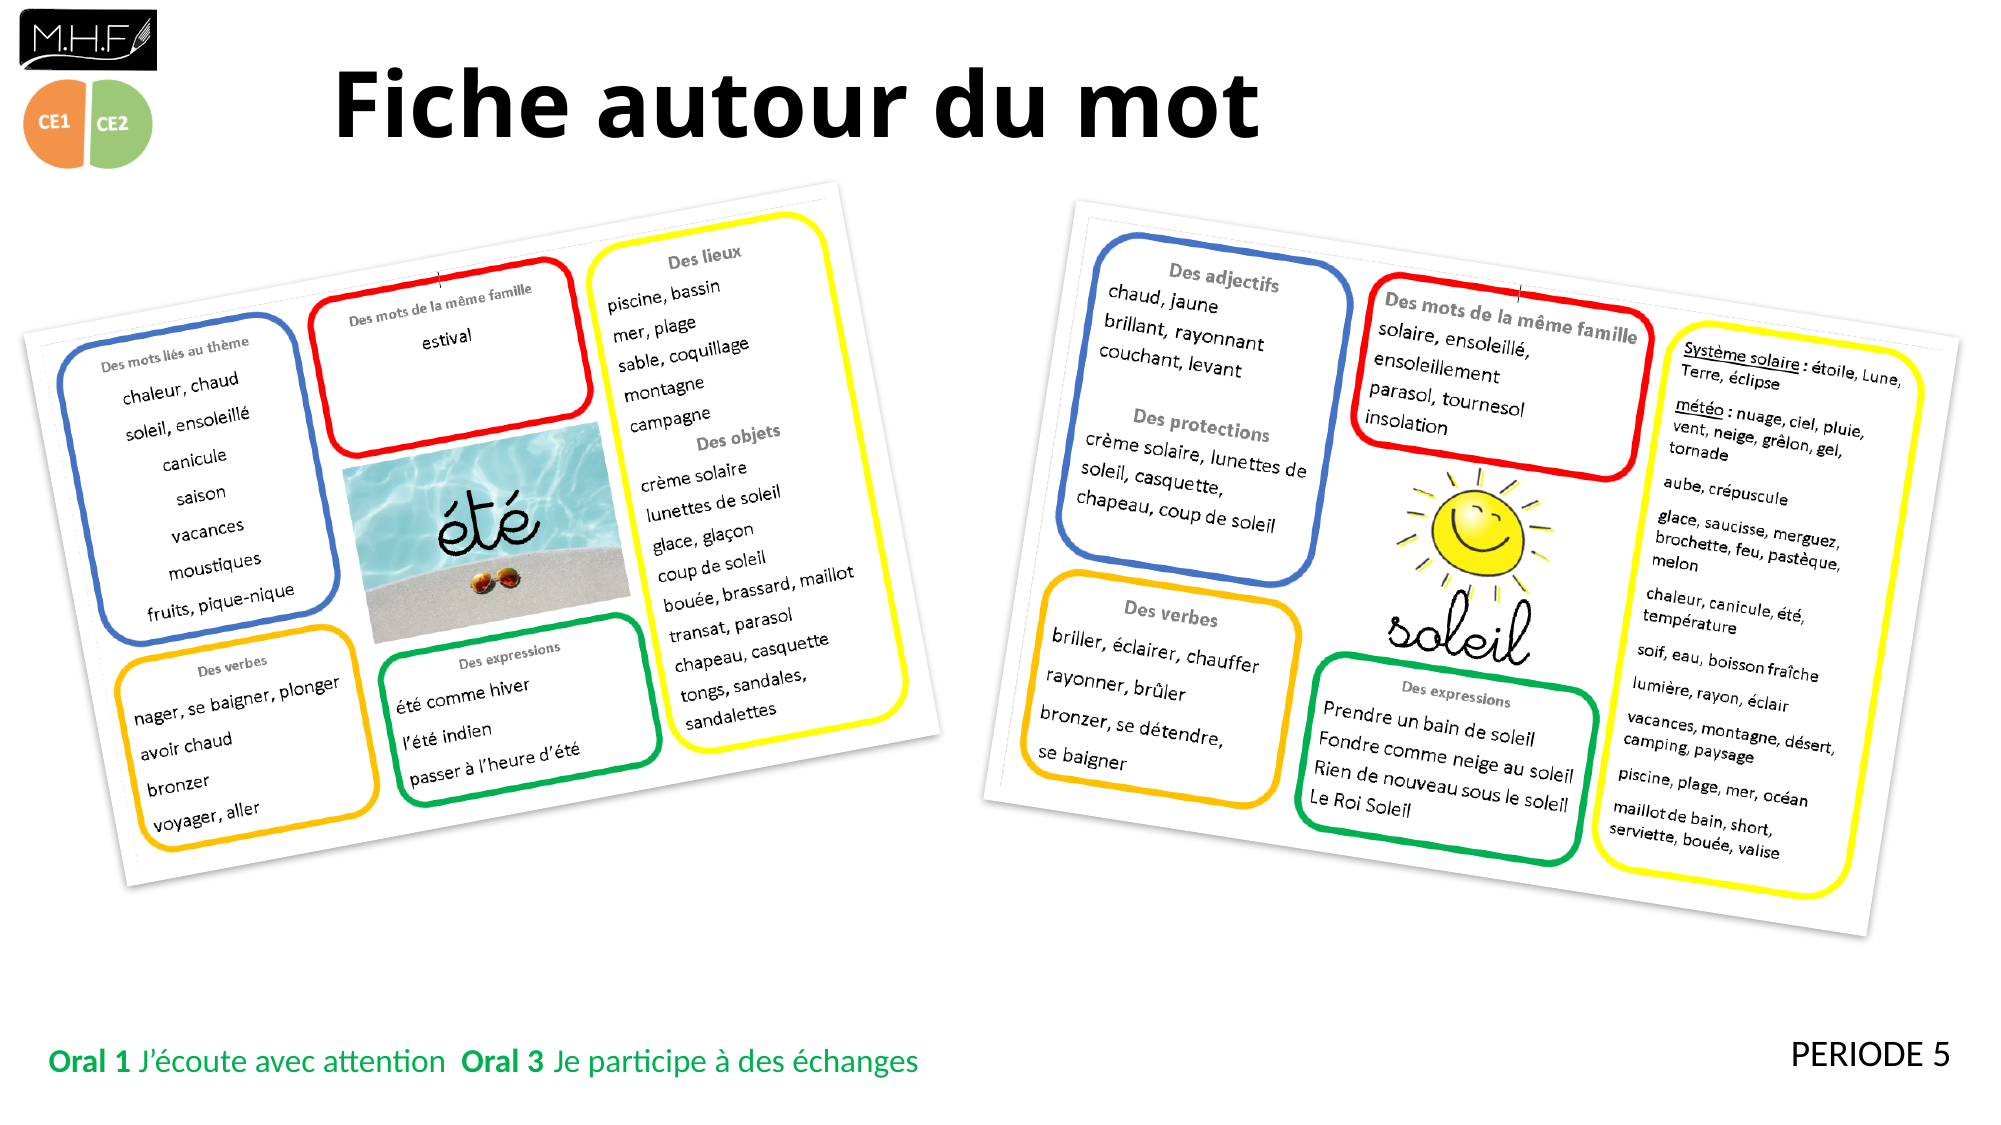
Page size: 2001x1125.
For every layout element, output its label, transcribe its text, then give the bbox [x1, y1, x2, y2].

title Fiche autour du mot [316, 0, 1863, 218]
picture [1, 7, 177, 207]
picture [42, 199, 923, 869]
text_box PERIODE 5 [1362, 1021, 1967, 1082]
picture [1002, 218, 1942, 919]
text_box Oral 1 J’écoute avec attention Oral 3 Je participe à des échanges [33, 1023, 1034, 1088]
